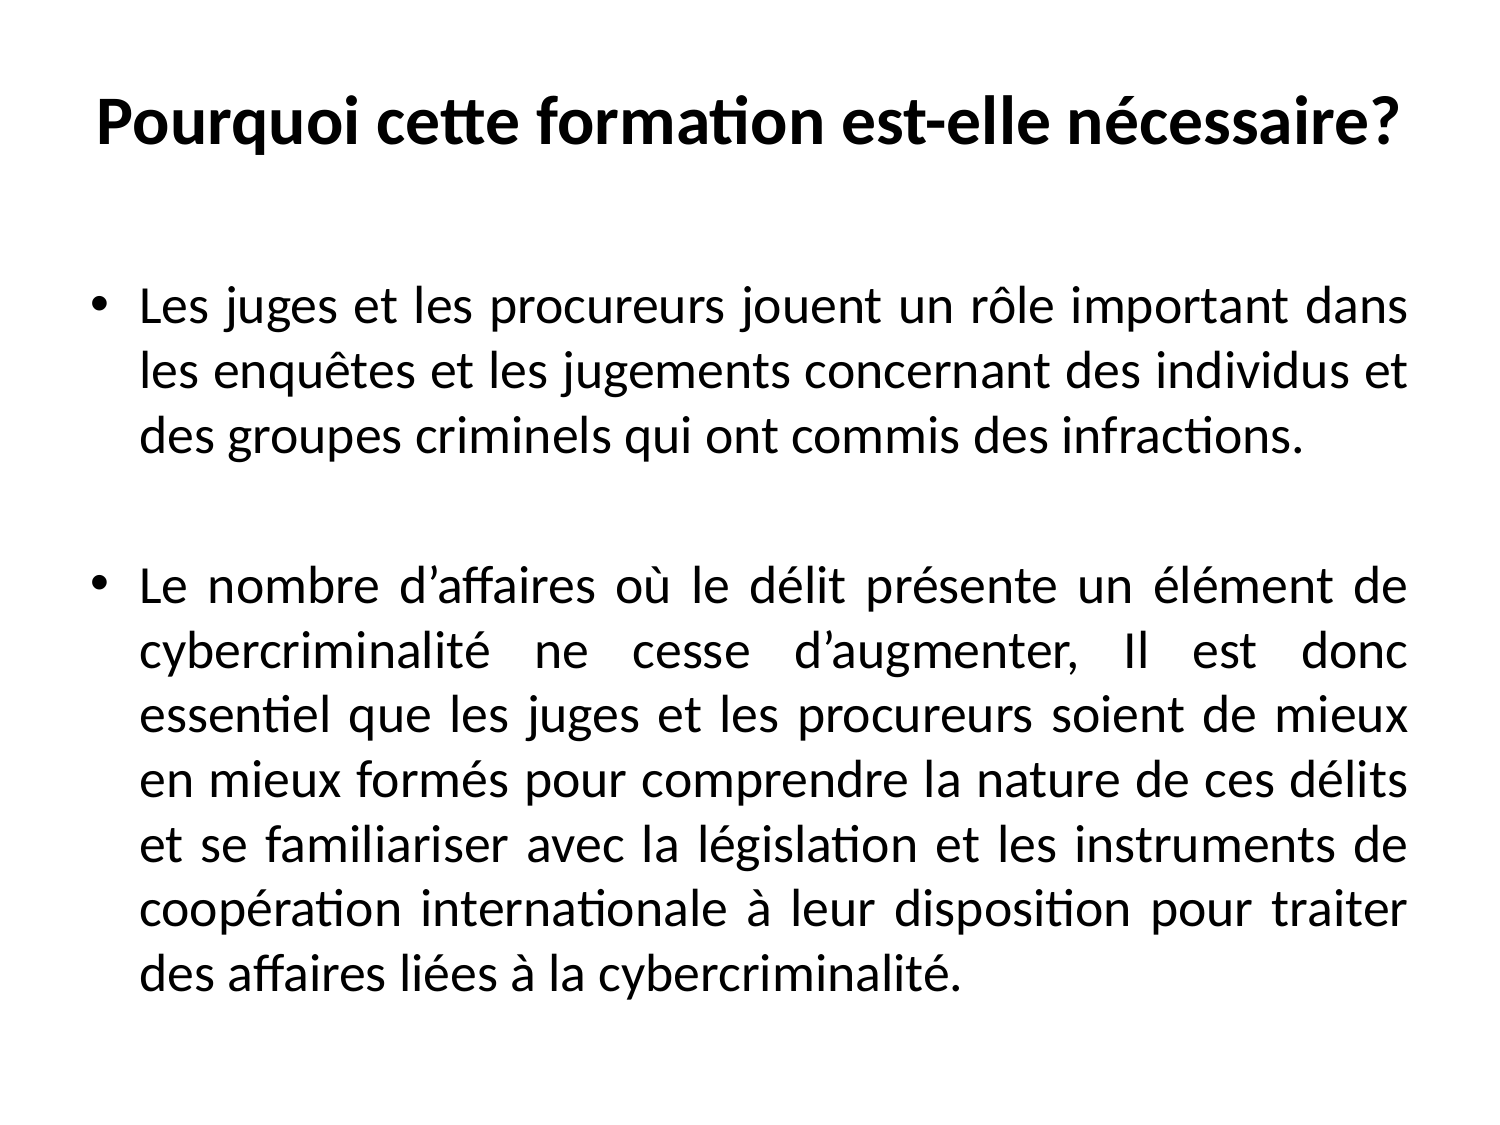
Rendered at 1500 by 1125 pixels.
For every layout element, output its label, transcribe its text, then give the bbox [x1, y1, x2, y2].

title Pourquoi cette formation est-elle nécessaire? [75, 45, 1425, 190]
list Les juges et les procureurs jouent un rôle important dans les enquêtes et les jugements concernant des individus et des groupes criminels qui ont commis des infractions. Le nombre d’affaires où le délit présente un élément de cybercriminalité ne cesse d’augmenter, Il est donc essentiel que les juges et les procureurs soient de mieux en mieux formés pour comprendre la nature de ces délits et se familiariser avec la législation et les instruments de coopération internationale à leur disposition pour traiter des affaires liées à la cybercriminalité. [75, 262, 1425, 1070]
